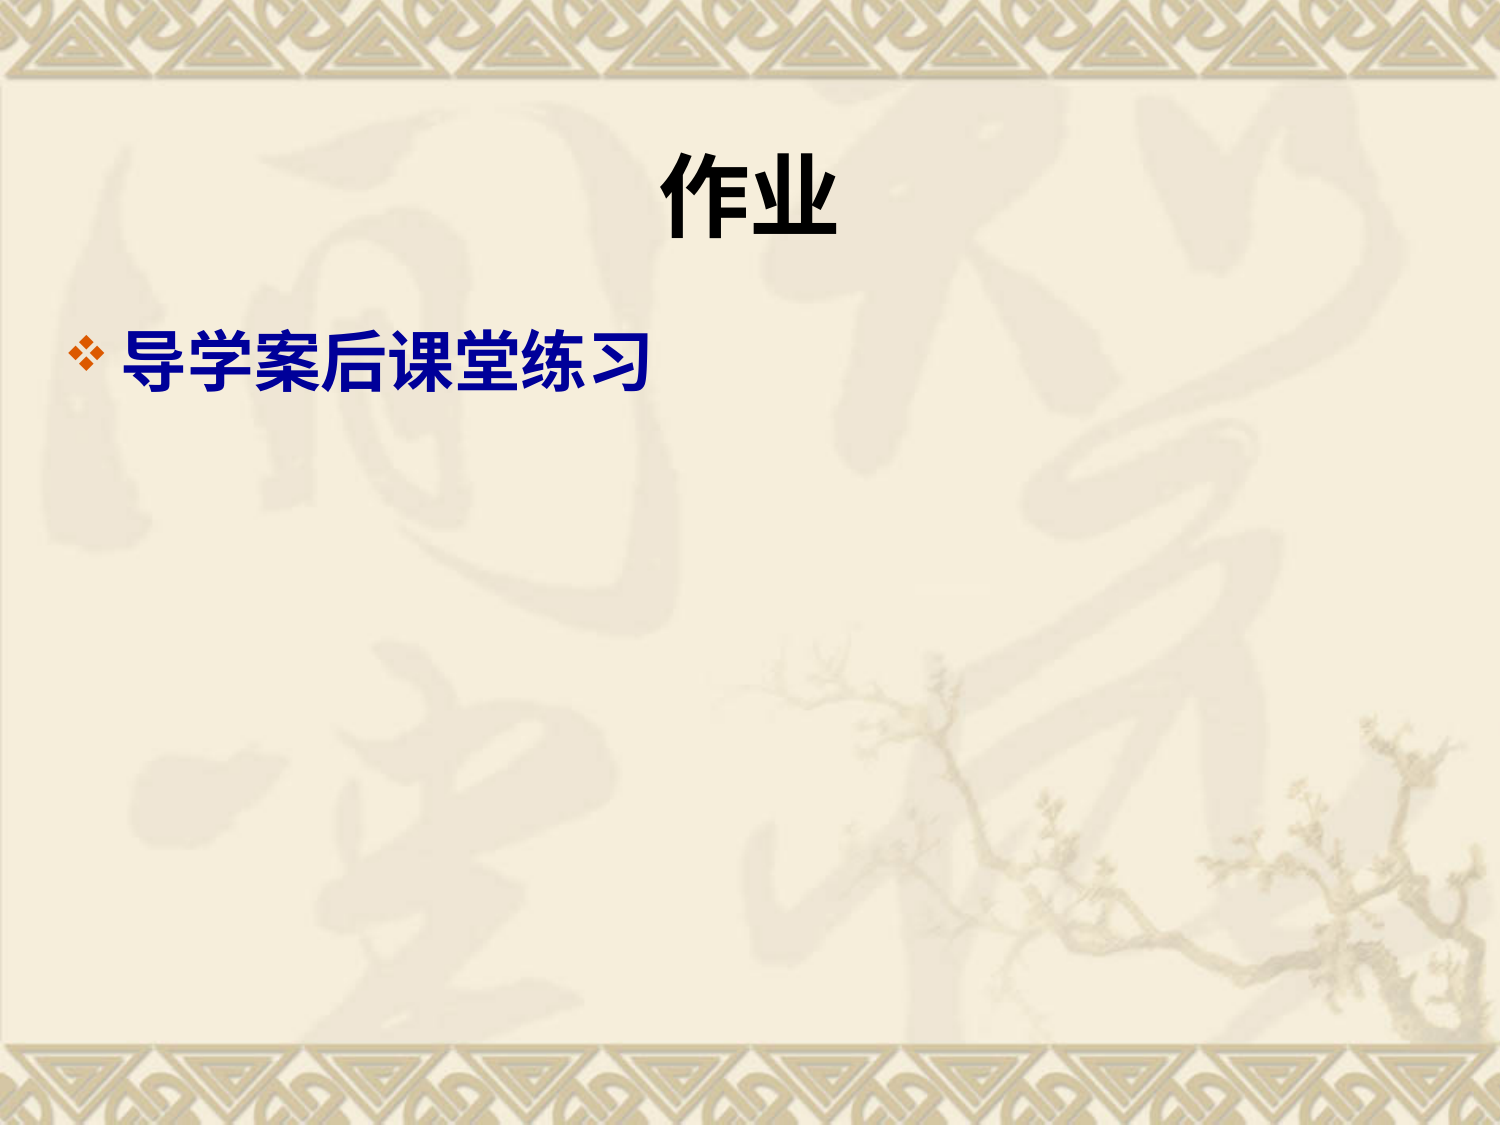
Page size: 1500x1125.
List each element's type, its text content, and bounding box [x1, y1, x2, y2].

list 导学案后课堂练习 [49, 312, 1451, 1001]
picture [0, 0, 1500, 1125]
title 作业 [49, 99, 1451, 288]
